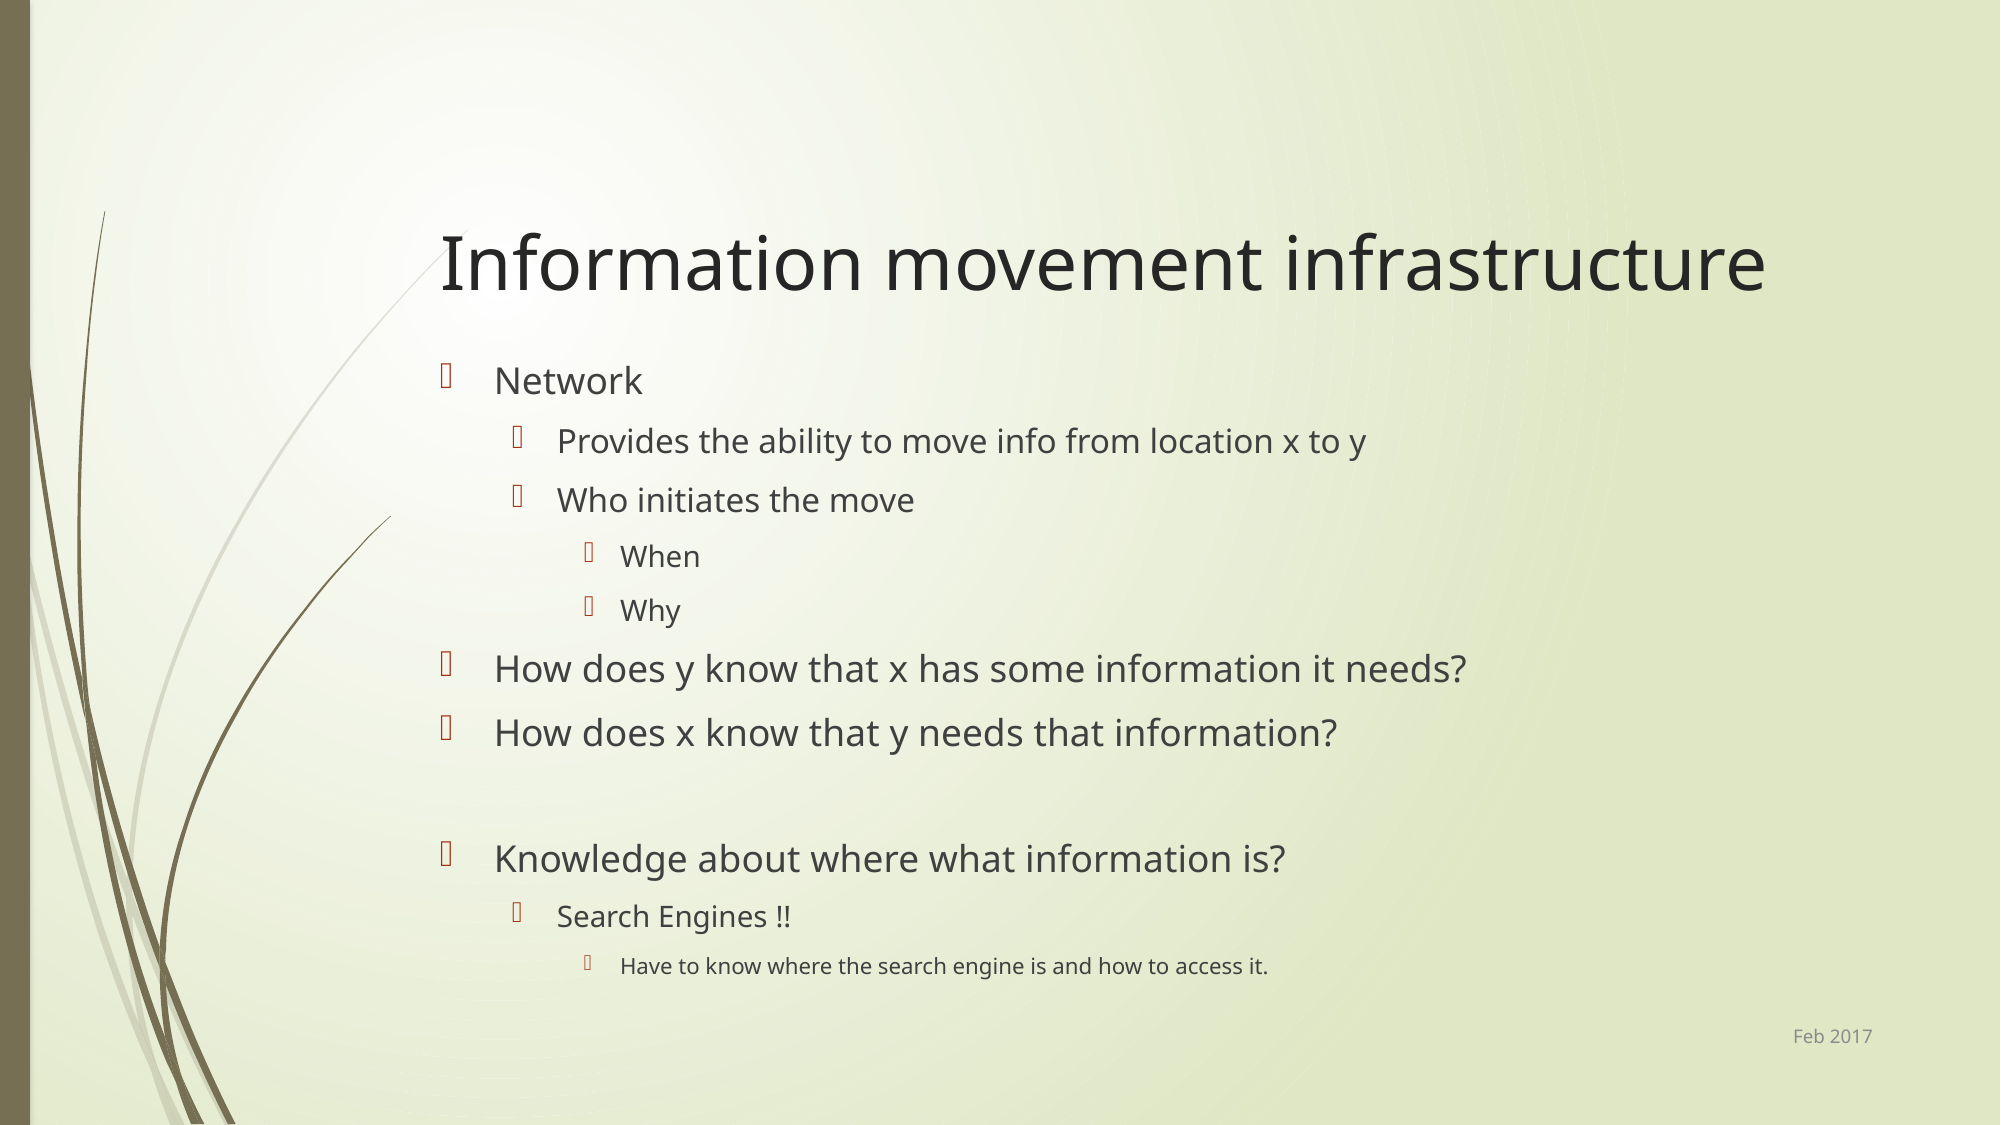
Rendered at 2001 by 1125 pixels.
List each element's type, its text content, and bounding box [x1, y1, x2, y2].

list Network Provides the ability to move info from location x to y Who initiates the move When Why How does y know that x has some information it needs? How does x know that y needs that information? Knowledge about where what information is? Search Engines !! Have to know where the search engine is and how to access it. [424, 350, 1888, 988]
title Information movement infrastructure [425, 102, 1888, 313]
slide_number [1699, 1005, 1888, 1067]
